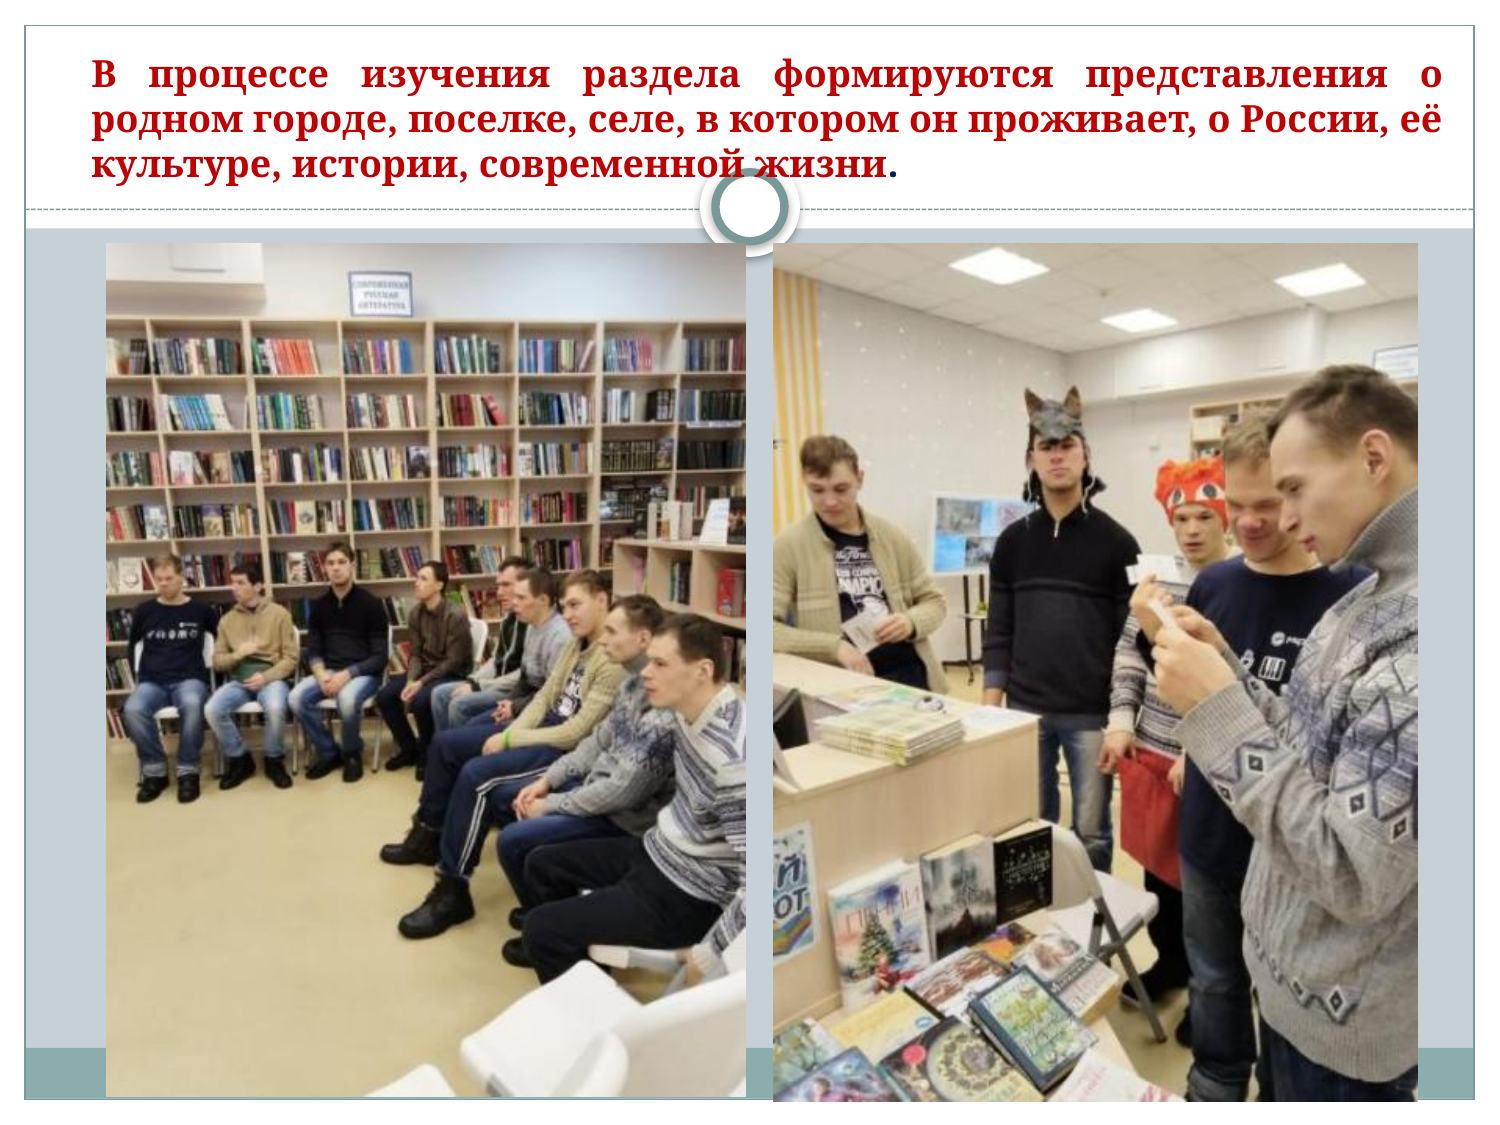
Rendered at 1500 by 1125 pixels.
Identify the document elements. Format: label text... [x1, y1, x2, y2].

text_box В процессе изучения раздела формируются представления о родном городе, поселке, селе, в котором он проживает, о России, её культуре, истории, современной жизни. [76, 42, 1459, 193]
picture [773, 243, 1418, 1103]
picture [105, 243, 747, 1097]
